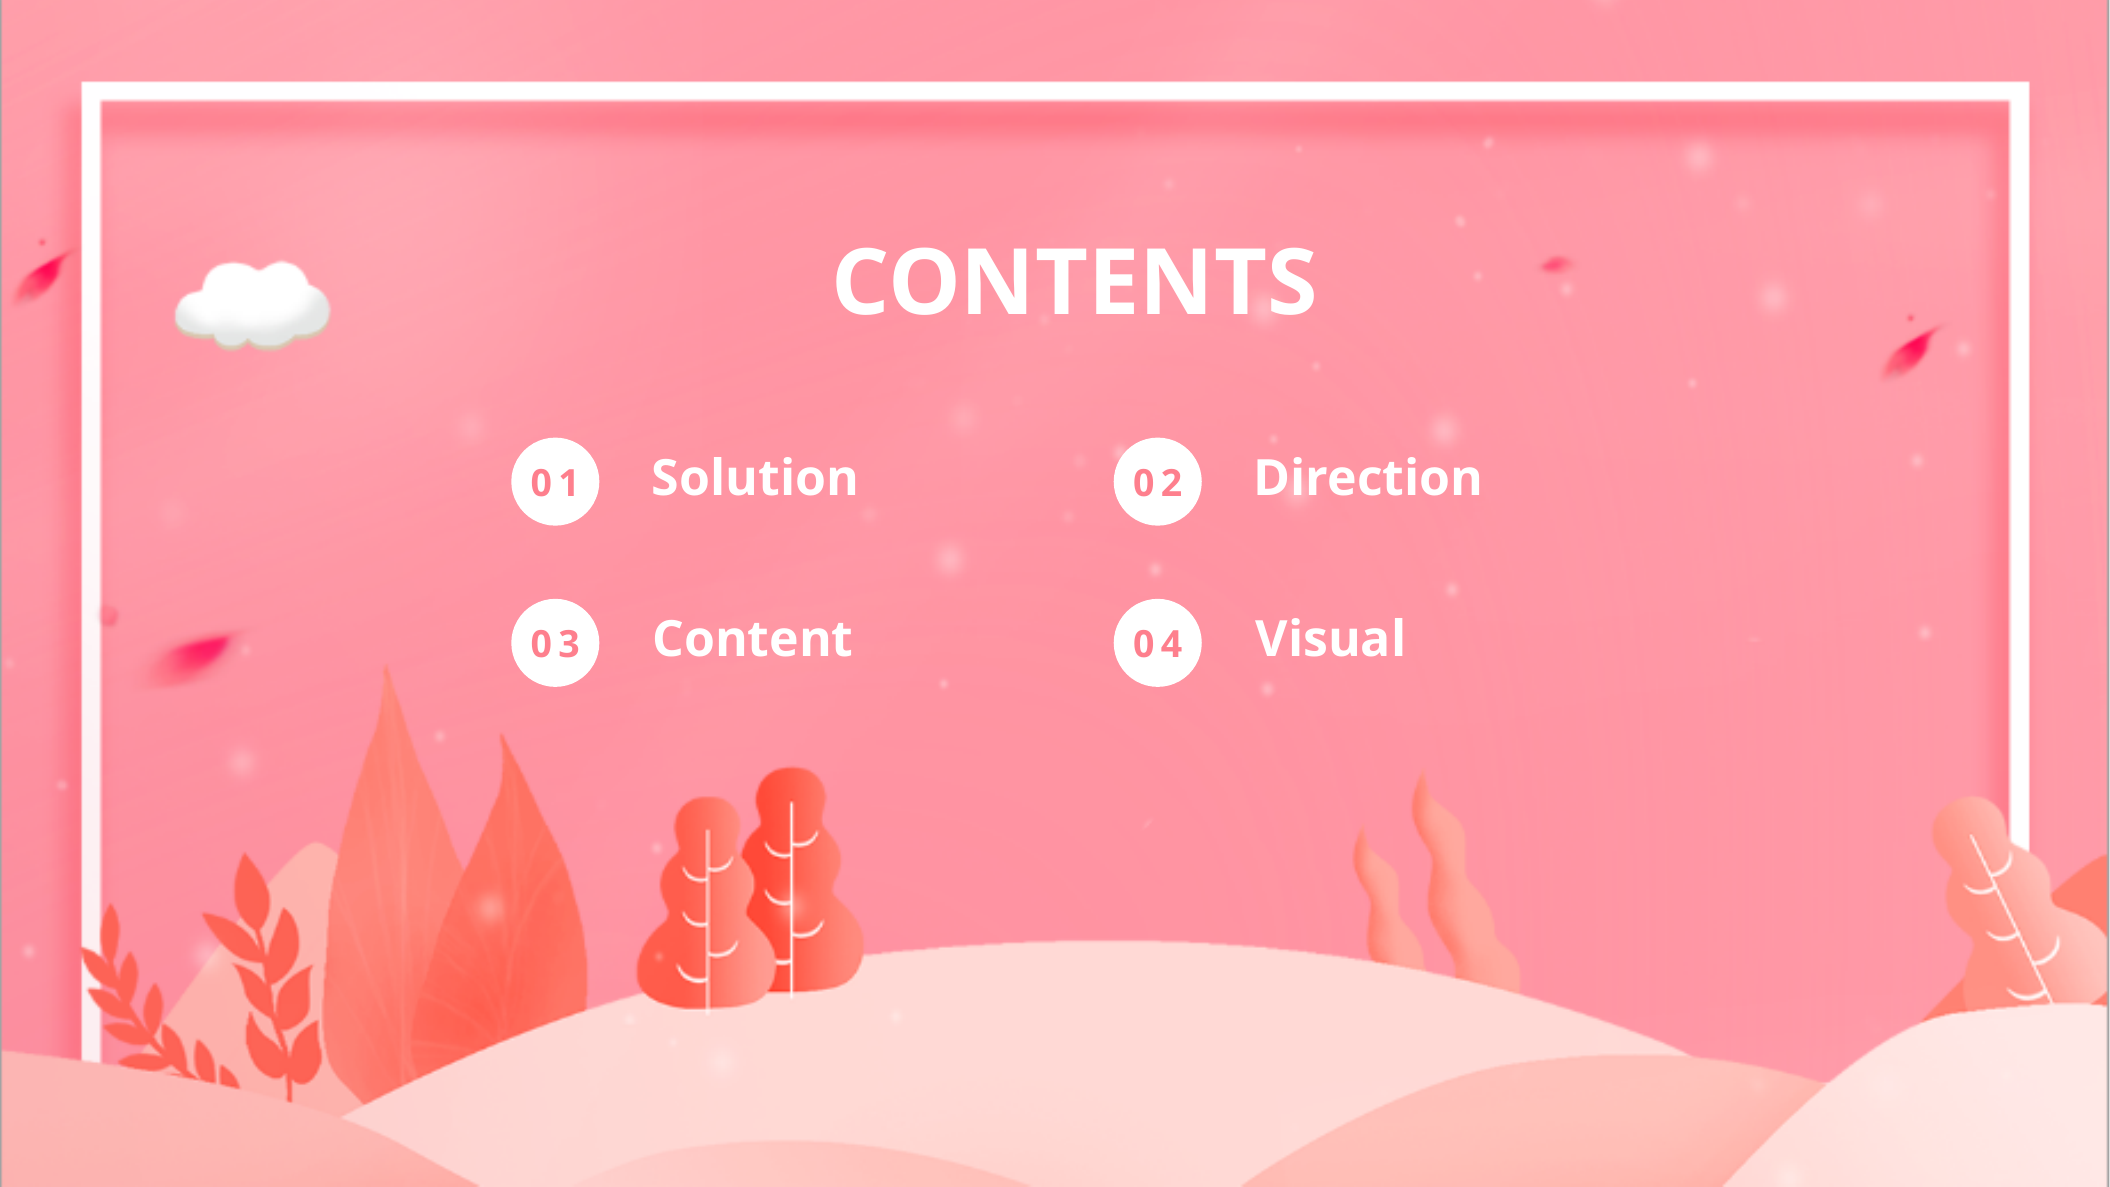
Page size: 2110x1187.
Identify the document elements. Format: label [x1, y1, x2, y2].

text_box [511, 598, 867, 687]
text_box [1113, 437, 1495, 526]
text_box [511, 437, 872, 526]
text_box [1113, 598, 1420, 687]
picture [0, 0, 2110, 1187]
